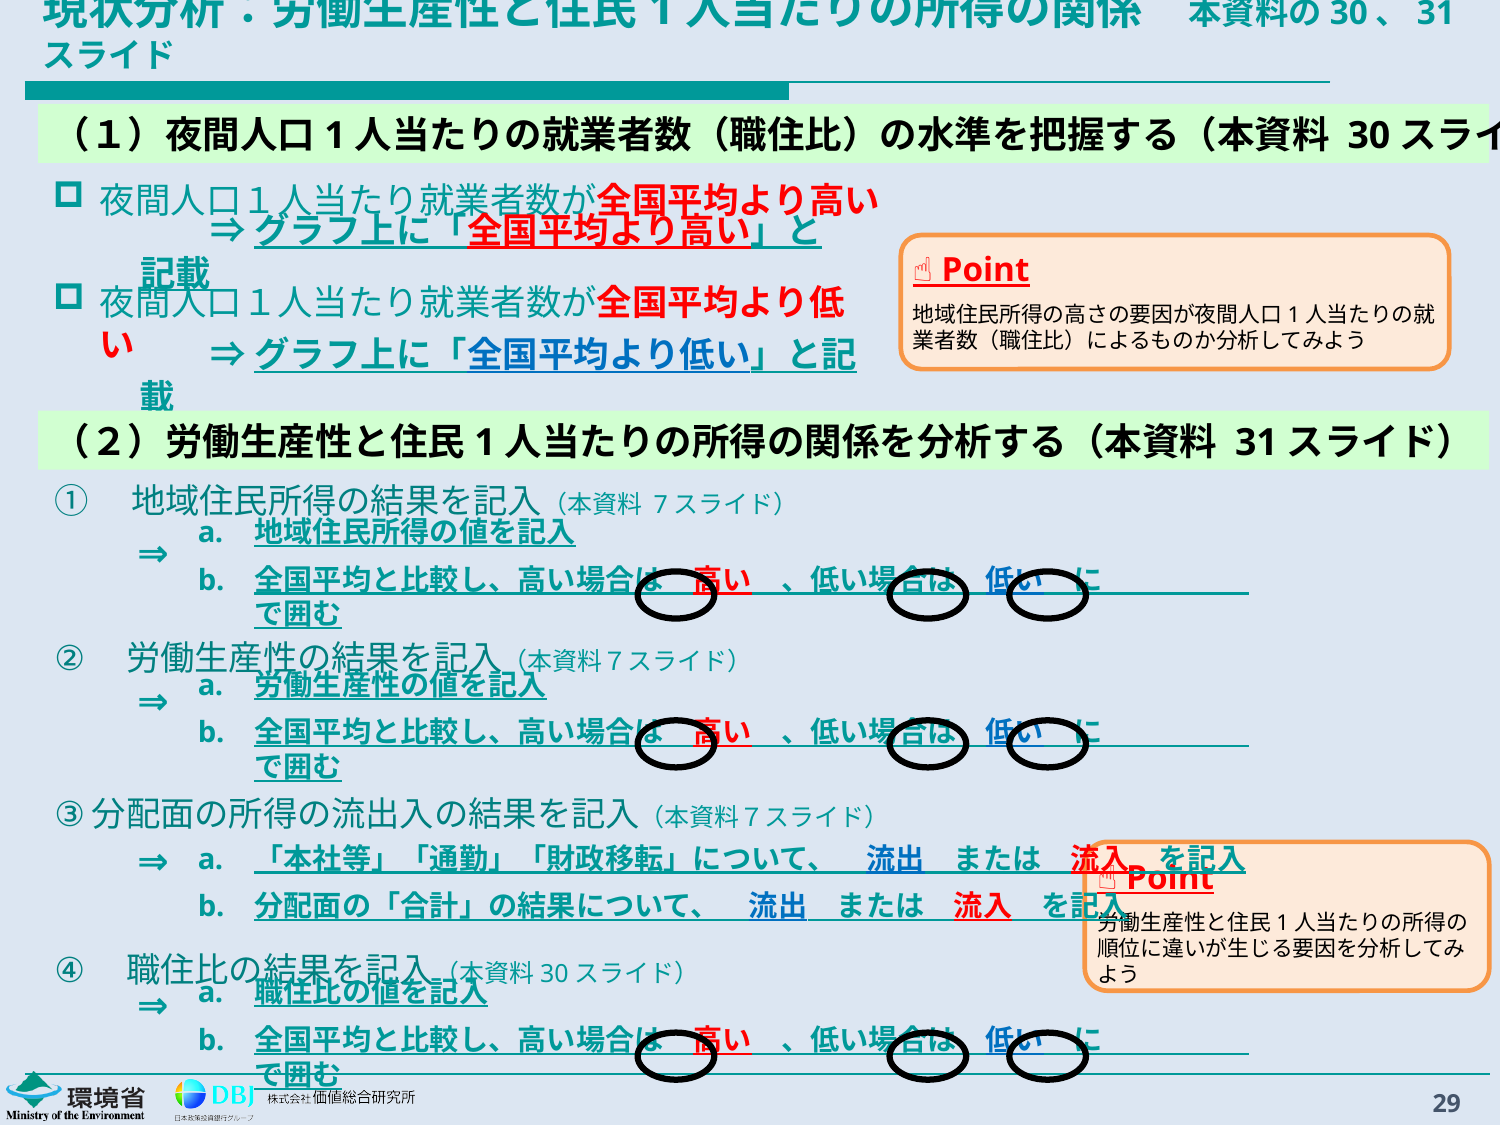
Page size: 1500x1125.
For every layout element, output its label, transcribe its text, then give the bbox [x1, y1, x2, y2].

text_box ① 地域住民所得の結果を記入（本資料 7スライド） 労働生産性の結果を記入（本資料７スライド） 分配面の所得の流出入の結果を記入（本資料７スライド） 職住比の結果を記入（本資料30スライド） [48, 479, 1490, 990]
picture [171, 1075, 419, 1125]
text_box （１）夜間人口1人当たりの就業者数（職住比）の水準を把握する（本資料 30スライド） [38, 103, 1490, 163]
picture [2, 1071, 148, 1125]
text_box [1009, 720, 1086, 768]
text_box 地域住民所得の値を記入 全国平均と比較し、高い場合は 高い 、低い場合は 低い に で囲む [183, 501, 1264, 643]
text_box ⇒ [122, 969, 184, 1038]
text_box [889, 720, 967, 768]
text_box 職住比の値を記入 全国平均と比較し、高い場合は 高い 、低い場合は 低い に で囲む [183, 962, 1264, 1103]
text_box [889, 571, 967, 619]
text_box （２）労働生産性と住民1人当たりの所得の関係を分析する（本資料 31スライド） [38, 410, 1490, 470]
text_box [637, 571, 715, 619]
text_box ☝ Point 地域住民所得の高さの要因が夜間人口1人当たりの就業者数（職住比）によるものか分析してみよう [900, 235, 1450, 370]
slide_number 29 [1393, 1079, 1500, 1122]
text_box [637, 720, 715, 768]
text_box ⇒ [122, 665, 184, 735]
title 現状分析：労働生産性と住民1人当たりの所得の関係 本資料の30、31スライド [27, 0, 1500, 82]
text_box [1009, 1032, 1086, 1080]
text_box 「本社等」「通勤」「財政移転」について、 流出 または 流入 を記入 分配面の「合計」の結果について、 流出 または 流入 を記入 [183, 828, 1490, 935]
text_box 夜間人口１人当たり就業者数が全国平均より低い [38, 295, 880, 349]
text_box [1009, 571, 1086, 619]
text_box [889, 1032, 967, 1080]
text_box ⇒ グラフ上に「全国平均より高い」と記載 [125, 222, 851, 279]
text_box ⇒ グラフ上に「全国平均より低い」と記載 [125, 348, 897, 402]
text_box ⇒ [122, 516, 184, 586]
text_box 夜間人口１人当たり就業者数が全国平均より高い [38, 170, 1444, 228]
text_box 労働生産性の値を記入 全国平均と比較し、高い場合は 高い 、低い場合は 低い に で囲む [183, 654, 1264, 796]
text_box ⇒ [122, 824, 184, 894]
text_box [637, 1032, 715, 1080]
